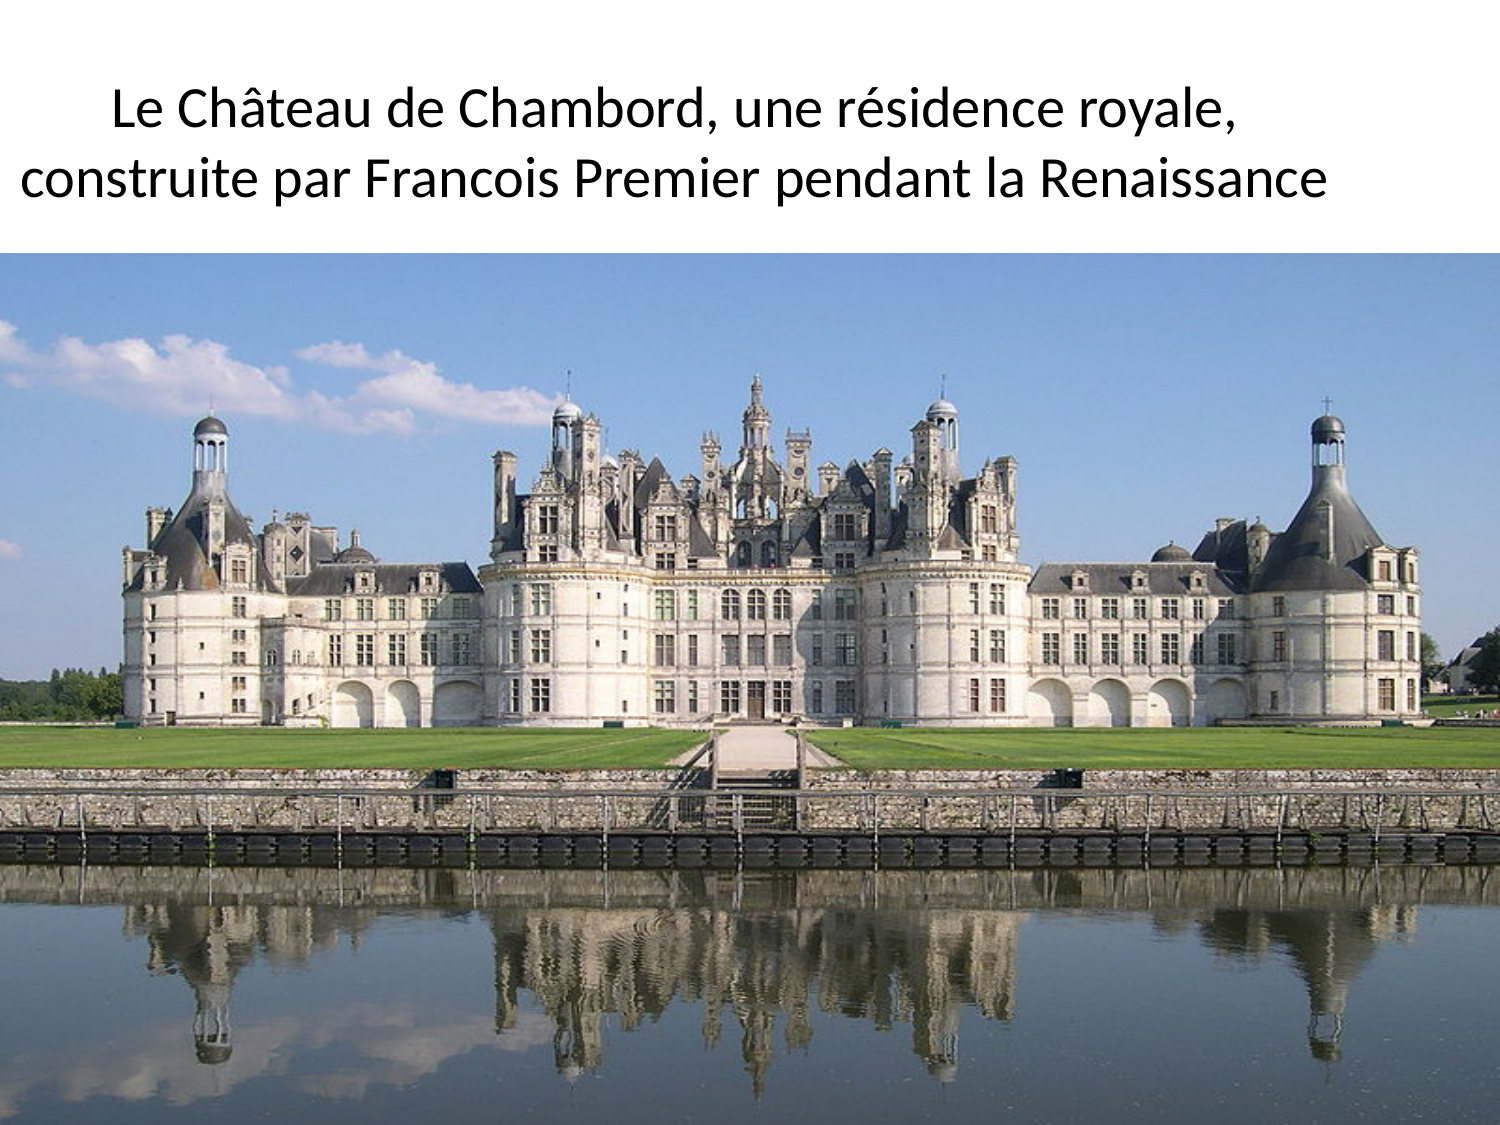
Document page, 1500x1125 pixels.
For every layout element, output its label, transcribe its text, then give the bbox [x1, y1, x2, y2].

title Le Château de Chambord, une résidence royale, construite par Francois Premier pendant la Renaissance [0, 44, 1351, 233]
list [0, 252, 1500, 1125]
